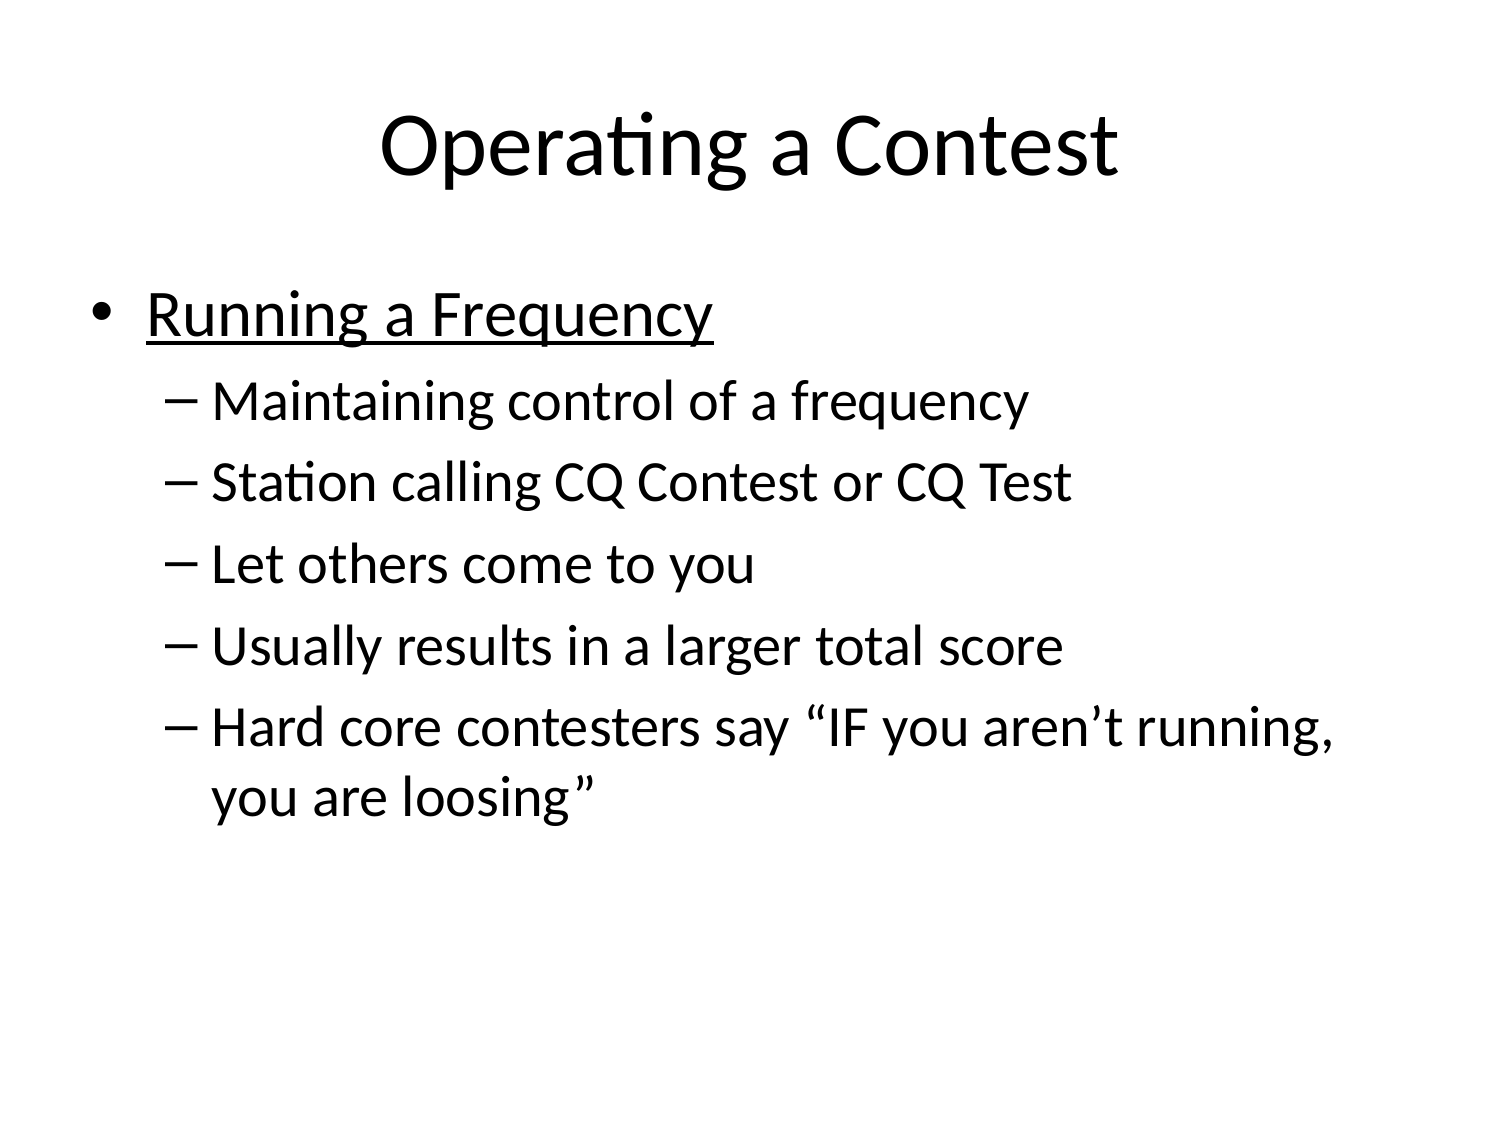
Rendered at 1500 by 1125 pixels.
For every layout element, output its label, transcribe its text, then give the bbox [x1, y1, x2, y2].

list Running a Frequency Maintaining control of a frequency Station calling CQ Contest or CQ Test Let others come to you Usually results in a larger total score Hard core contesters say “IF you aren’t running, you are loosing” [75, 262, 1425, 1005]
title Operating a Contest [75, 45, 1425, 233]
